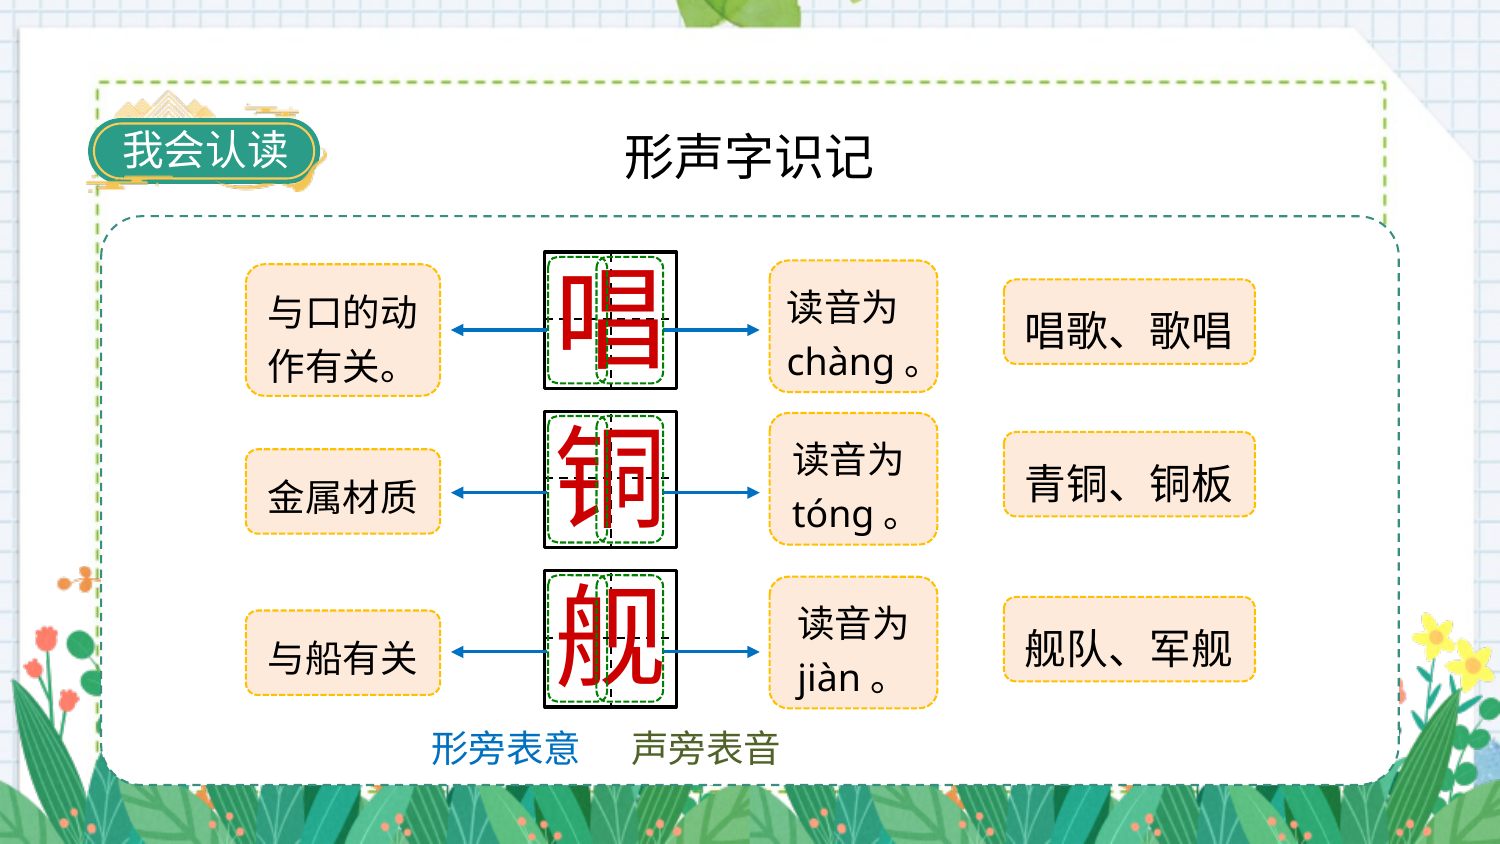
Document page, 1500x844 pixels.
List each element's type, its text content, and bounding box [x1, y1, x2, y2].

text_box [245, 449, 441, 534]
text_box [769, 576, 938, 709]
text_box [100, 215, 1400, 566]
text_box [769, 413, 938, 545]
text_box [1003, 596, 1255, 682]
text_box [1003, 279, 1255, 364]
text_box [769, 260, 947, 393]
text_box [543, 247, 678, 390]
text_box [245, 610, 441, 695]
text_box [543, 407, 678, 549]
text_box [543, 566, 678, 708]
text_box 形声字识记 [610, 118, 890, 194]
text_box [245, 264, 441, 396]
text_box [1003, 431, 1255, 517]
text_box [86, 90, 327, 194]
picture [0, 0, 1500, 844]
